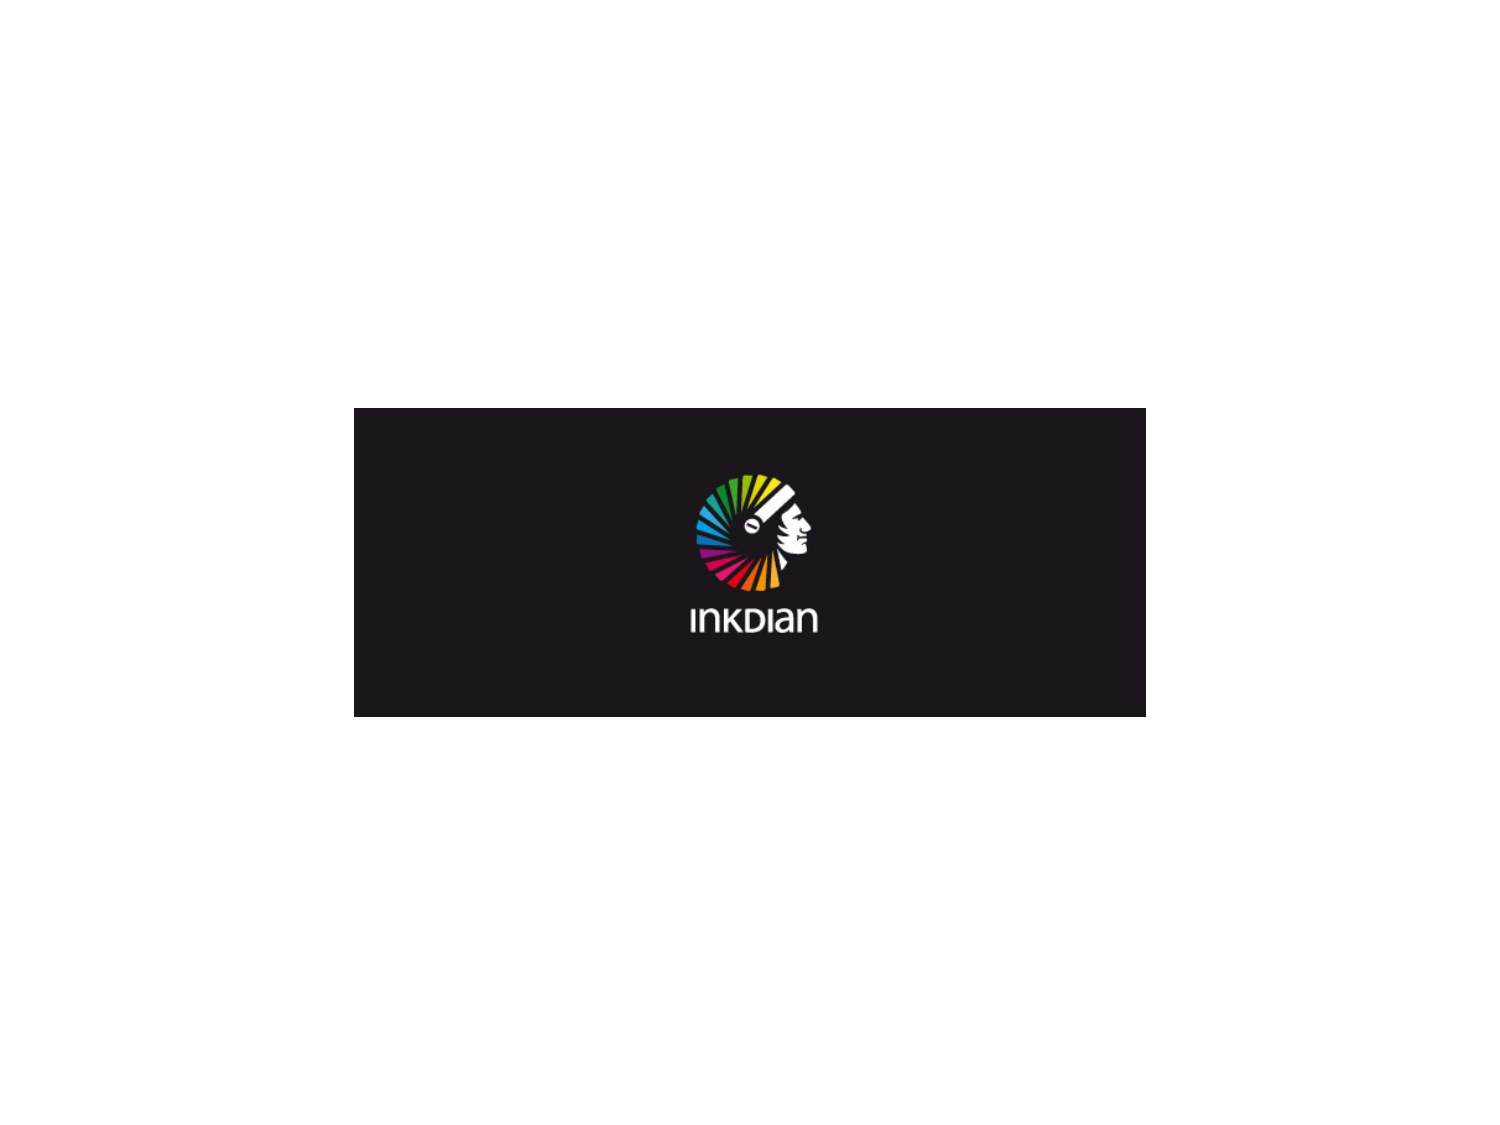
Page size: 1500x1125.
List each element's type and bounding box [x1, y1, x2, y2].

picture [354, 407, 1146, 718]
